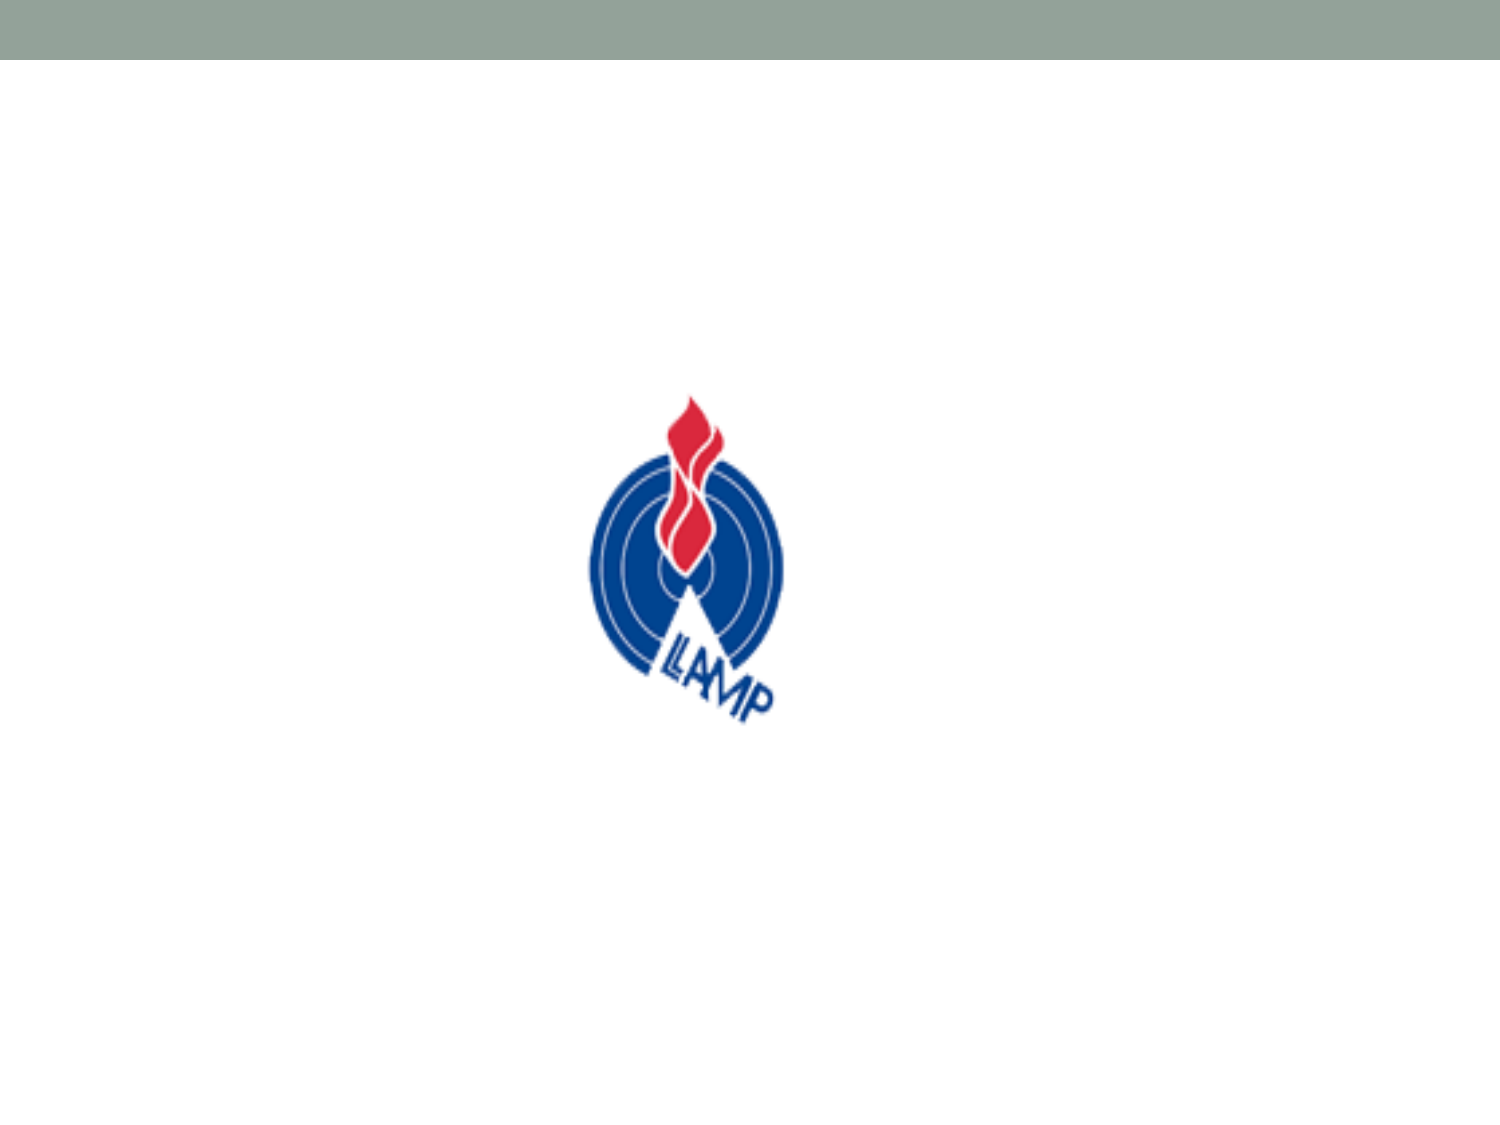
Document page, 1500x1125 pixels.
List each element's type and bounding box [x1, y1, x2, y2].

picture [483, 278, 1500, 847]
